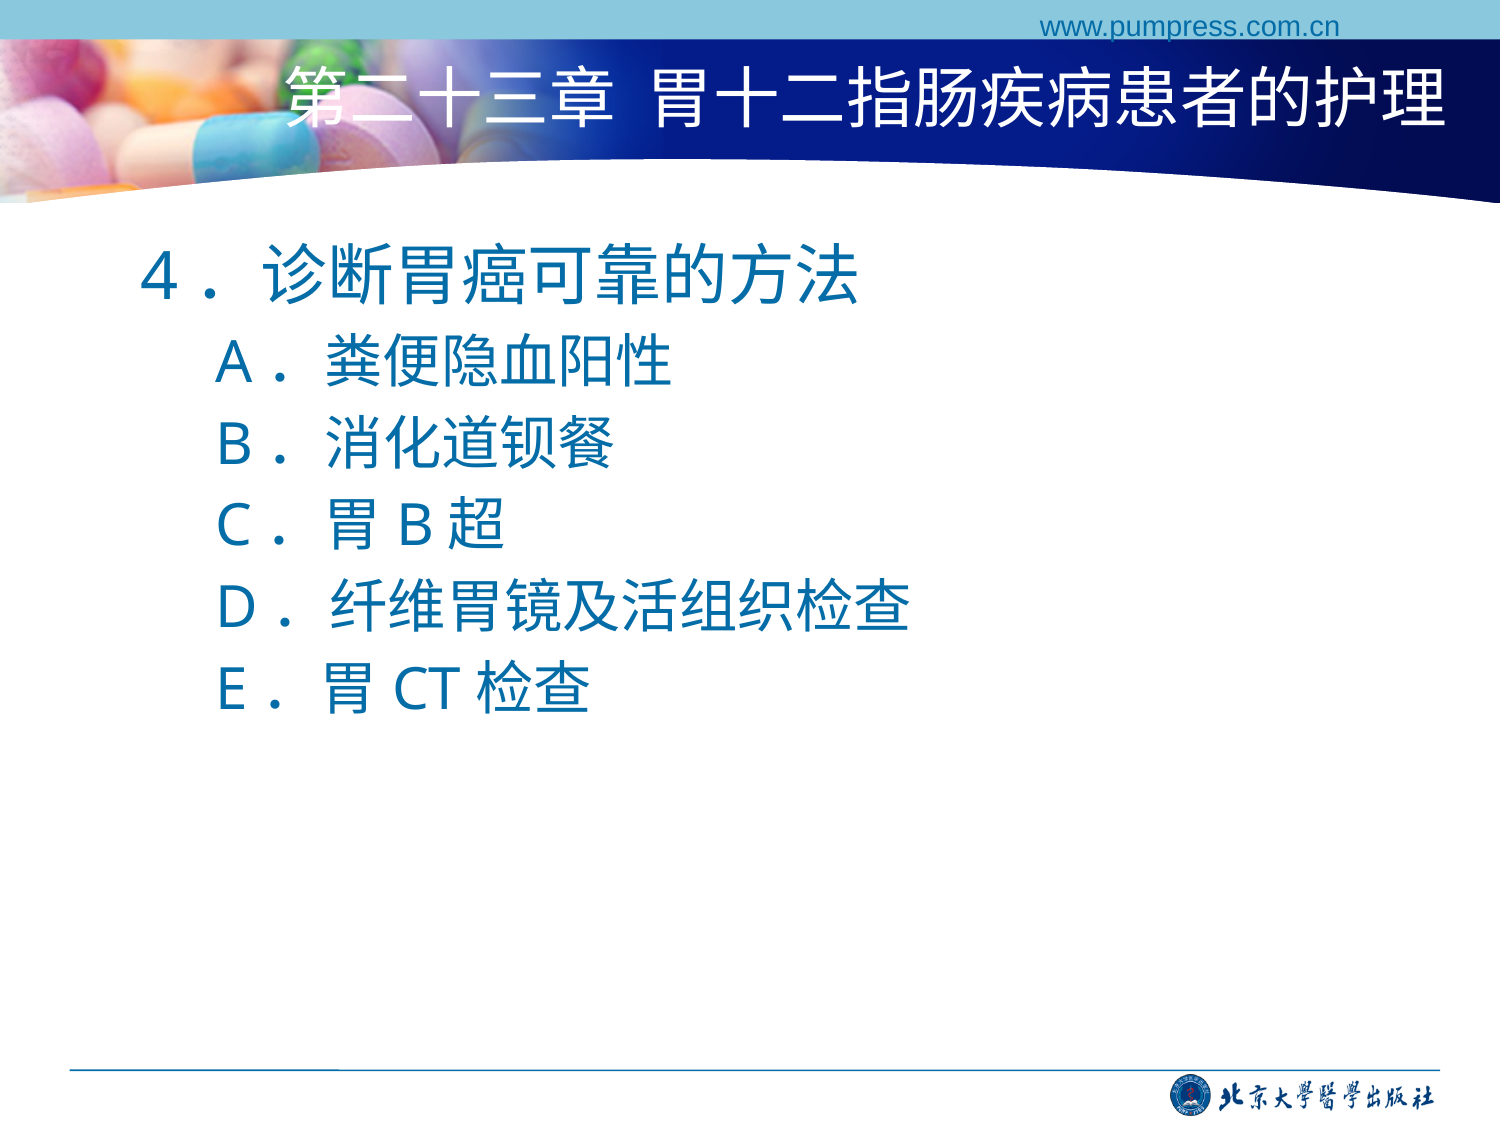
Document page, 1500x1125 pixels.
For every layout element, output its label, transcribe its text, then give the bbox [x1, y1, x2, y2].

list 4．诊断胃癌可靠的方法 A．粪便隐血阳性 B．消化道钡餐 C．胃B超 D．纤维胃镜及活组织检查 E．胃CT检查 [49, 224, 1463, 1026]
picture [0, 40, 1500, 203]
slide_number www.pumpress.com.cn [1025, 0, 1463, 38]
picture [1170, 1074, 1436, 1118]
title 第二十三章 胃十二指肠疾病患者的护理 [137, 49, 1463, 143]
